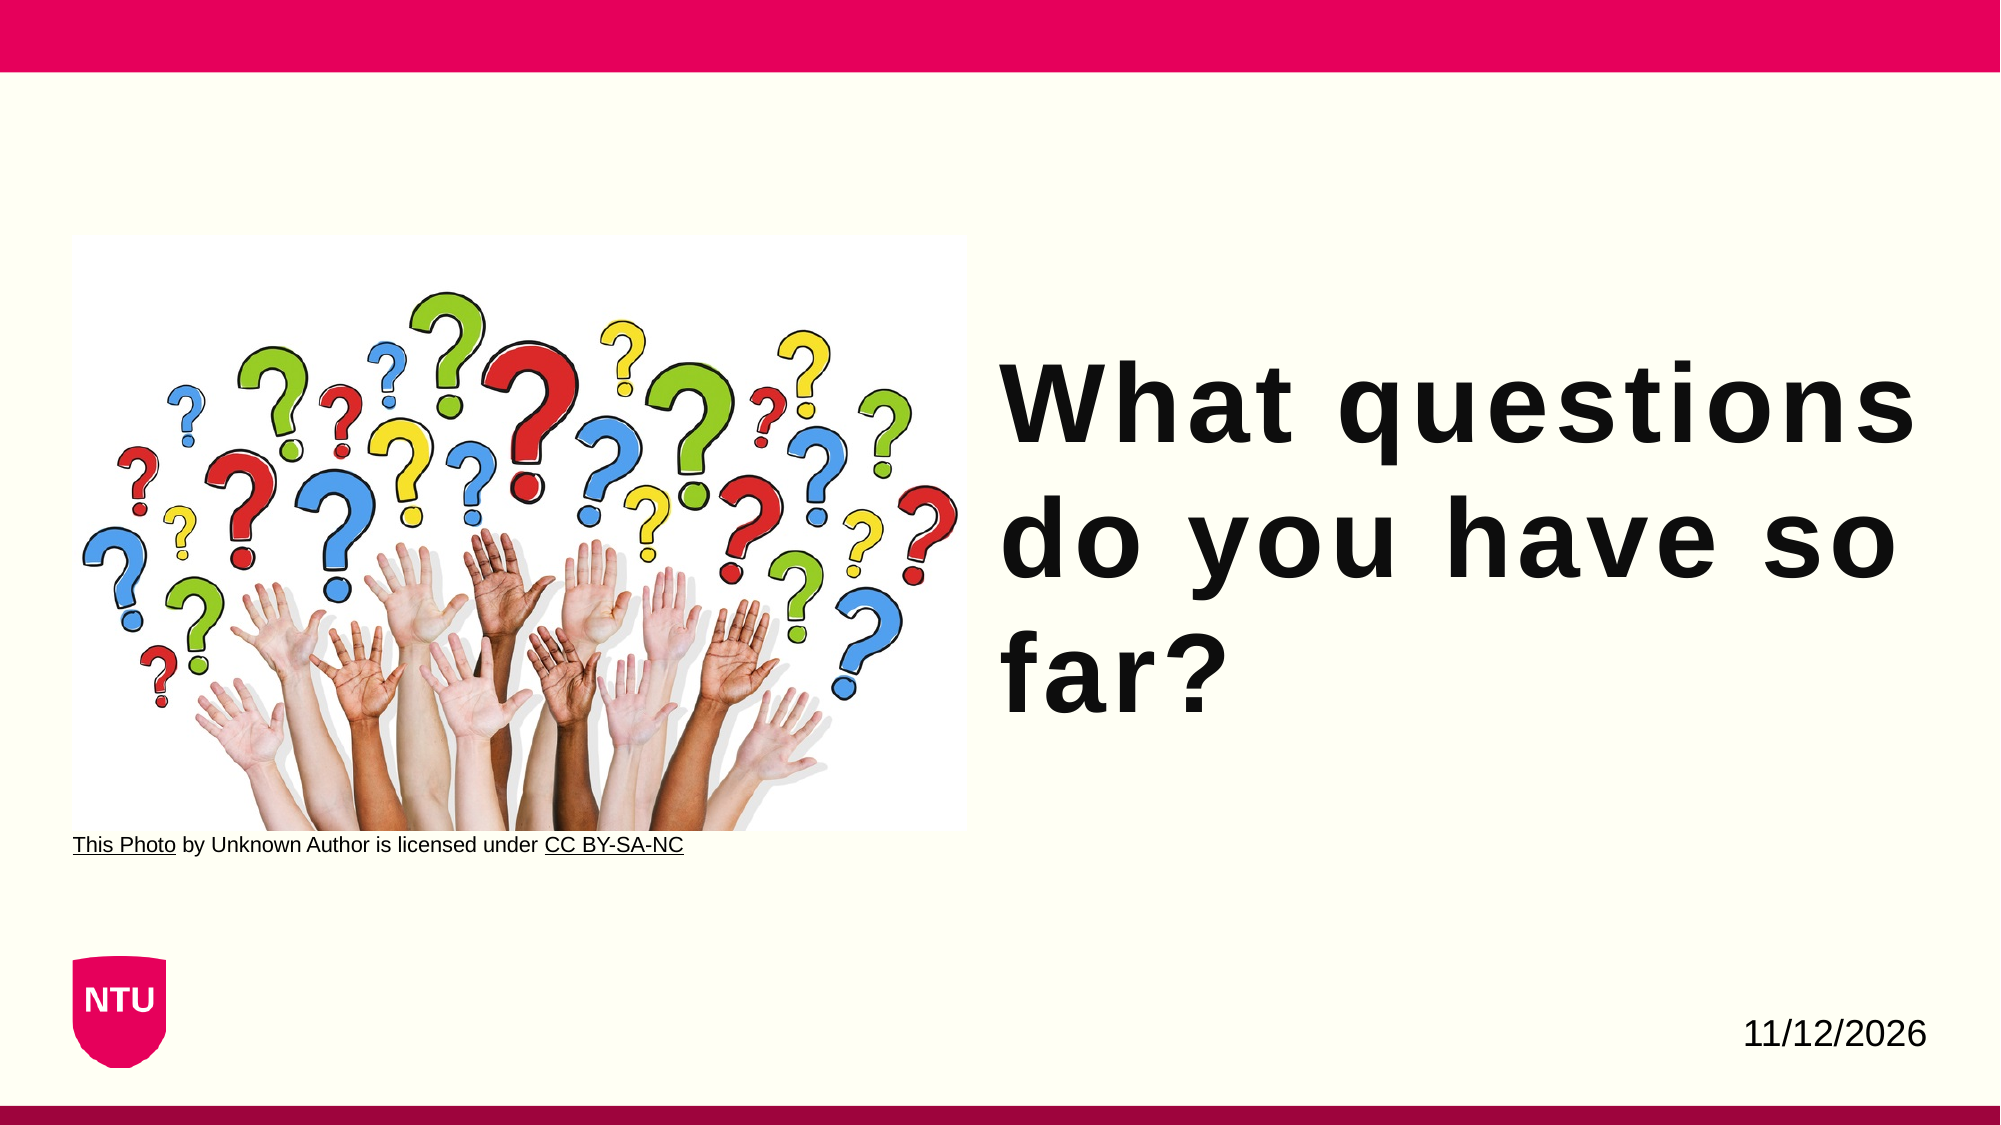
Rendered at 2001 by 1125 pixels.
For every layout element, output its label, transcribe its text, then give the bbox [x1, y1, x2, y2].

text_box This Photo by Unknown Author is licensed under CC BY-SA-NC [72, 831, 941, 858]
picture [72, 235, 967, 831]
title What questions do you have so far? [999, 131, 1957, 935]
text_box 3/25/2023 [1029, 993, 1928, 1055]
